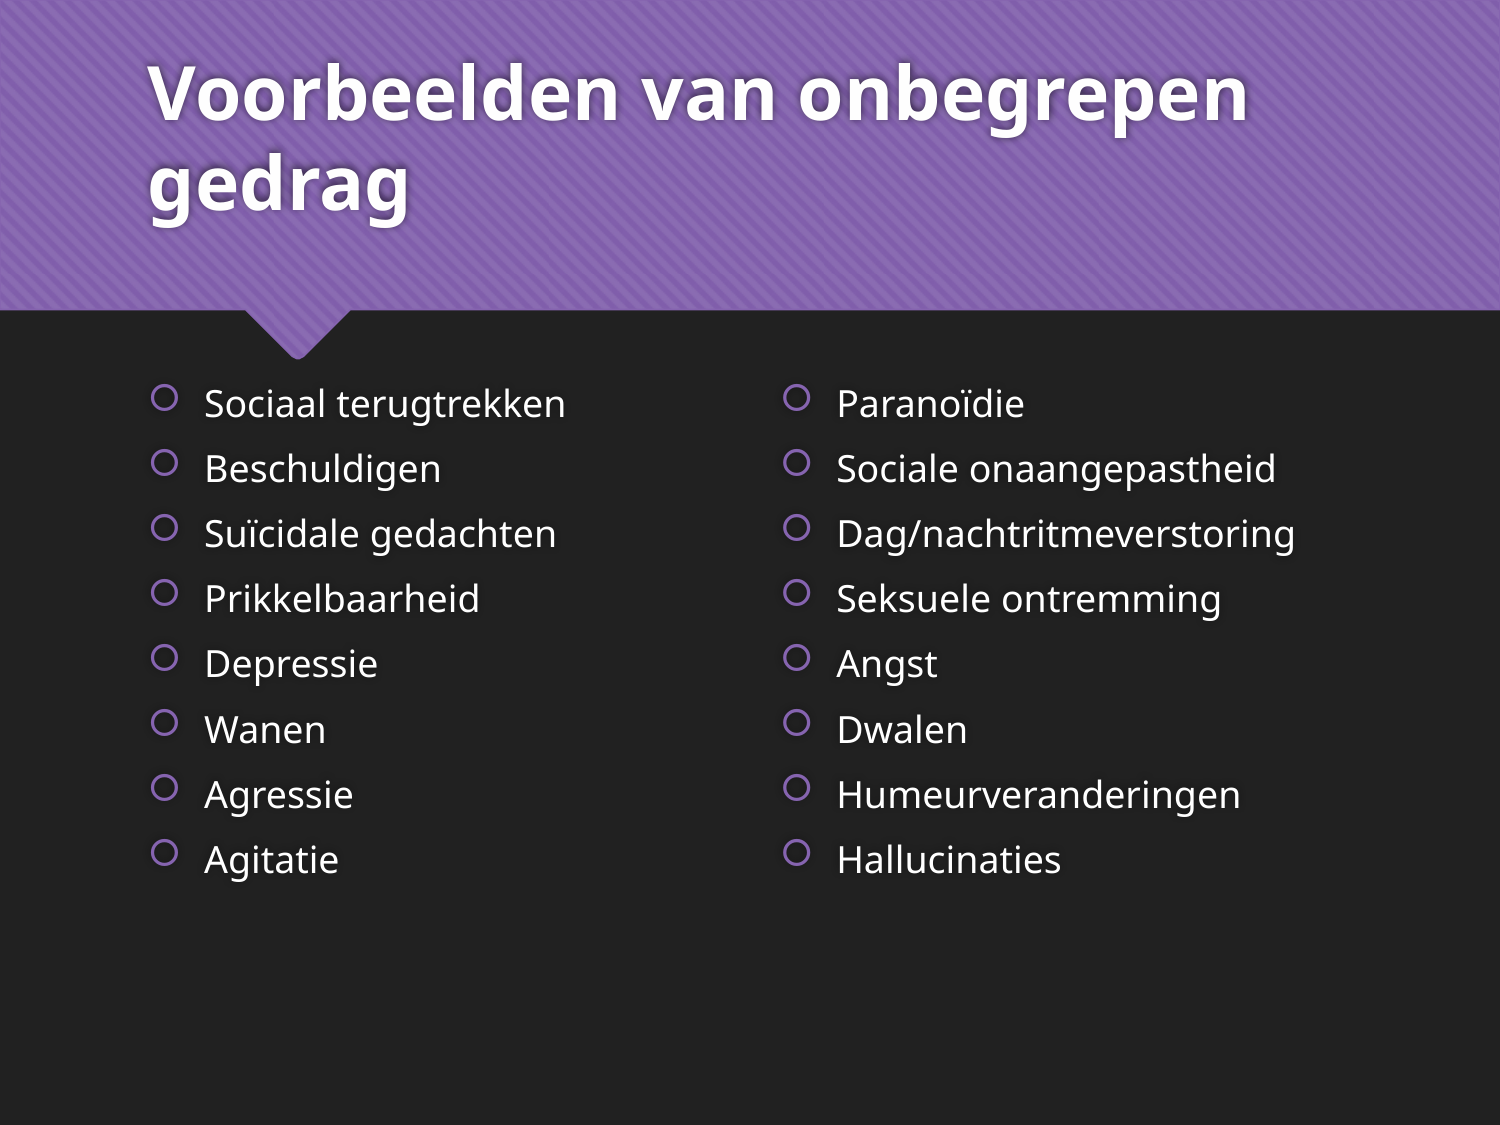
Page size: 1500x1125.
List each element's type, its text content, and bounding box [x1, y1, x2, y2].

list Paranoïdie Sociale onaangepastheid Dag/nachtritmeverstoring Seksuele ontremming Angst Dwalen Humeurveranderingen Hallucinaties [765, 364, 1368, 962]
title Voorbeelden van onbegrepen gedrag [132, 73, 1368, 233]
list Sociaal terugtrekken Beschuldigen Suïcidale gedachten Prikkelbaarheid Depressie Wanen Agressie Agitatie [132, 364, 735, 962]
